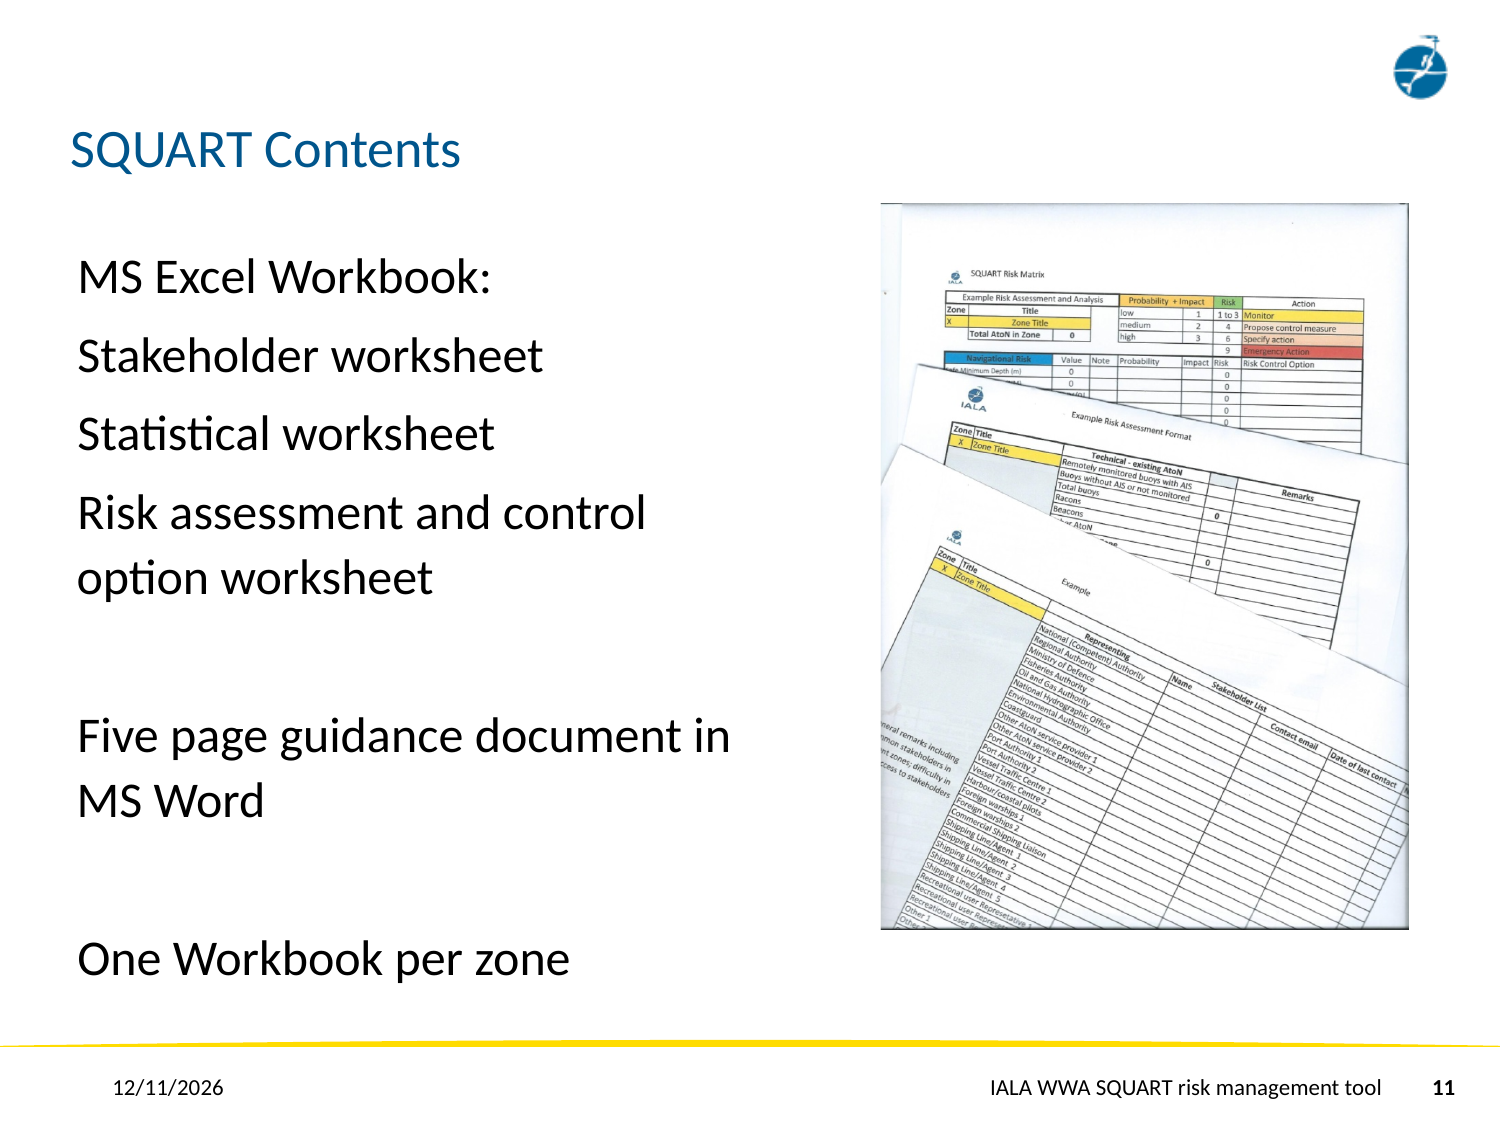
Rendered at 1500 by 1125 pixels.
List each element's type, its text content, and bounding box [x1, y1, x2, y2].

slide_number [112, 1046, 461, 1125]
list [879, 201, 1409, 930]
slide_number 11 [1387, 1046, 1500, 1125]
list MS Excel Workbook: Stakeholder worksheet Statistical worksheet Risk assessment and control option worksheet Five page guidance document in MS Word One Workbook per zone [76, 237, 740, 1018]
footer IALA WWA SQUART risk management tool [466, 1046, 1387, 1125]
title SQUART Contents [70, 78, 1421, 179]
